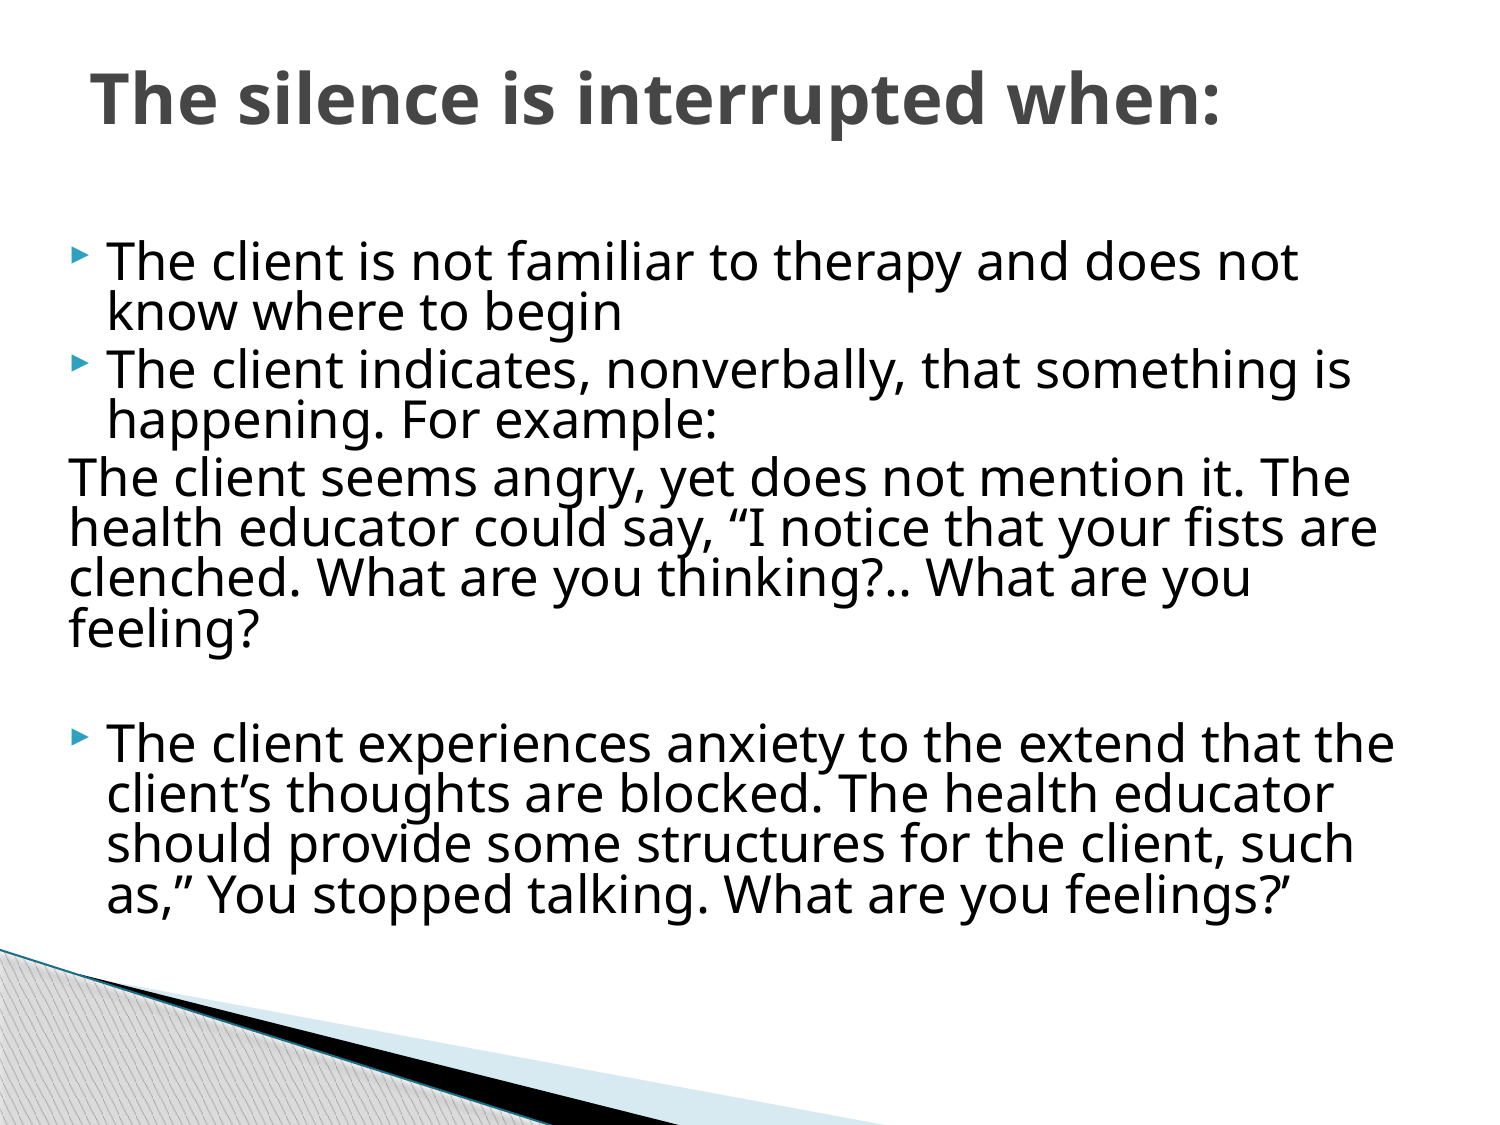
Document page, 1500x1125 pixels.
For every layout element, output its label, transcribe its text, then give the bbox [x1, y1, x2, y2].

list The client is not familiar to therapy and does not know where to begin The client indicates, nonverbally, that something is happening. For example: The client seems angry, yet does not mention it. The health educator could say, “I notice that your fists are clenched. What are you thinking?.. What are you feeling? The client experiences anxiety to the extend that the client’s thoughts are blocked. The health educator should provide some structures for the client, such as,” You stopped talking. What are you feelings?’ [37, 162, 1425, 986]
title The silence is interrupted when: [75, 45, 1425, 233]
